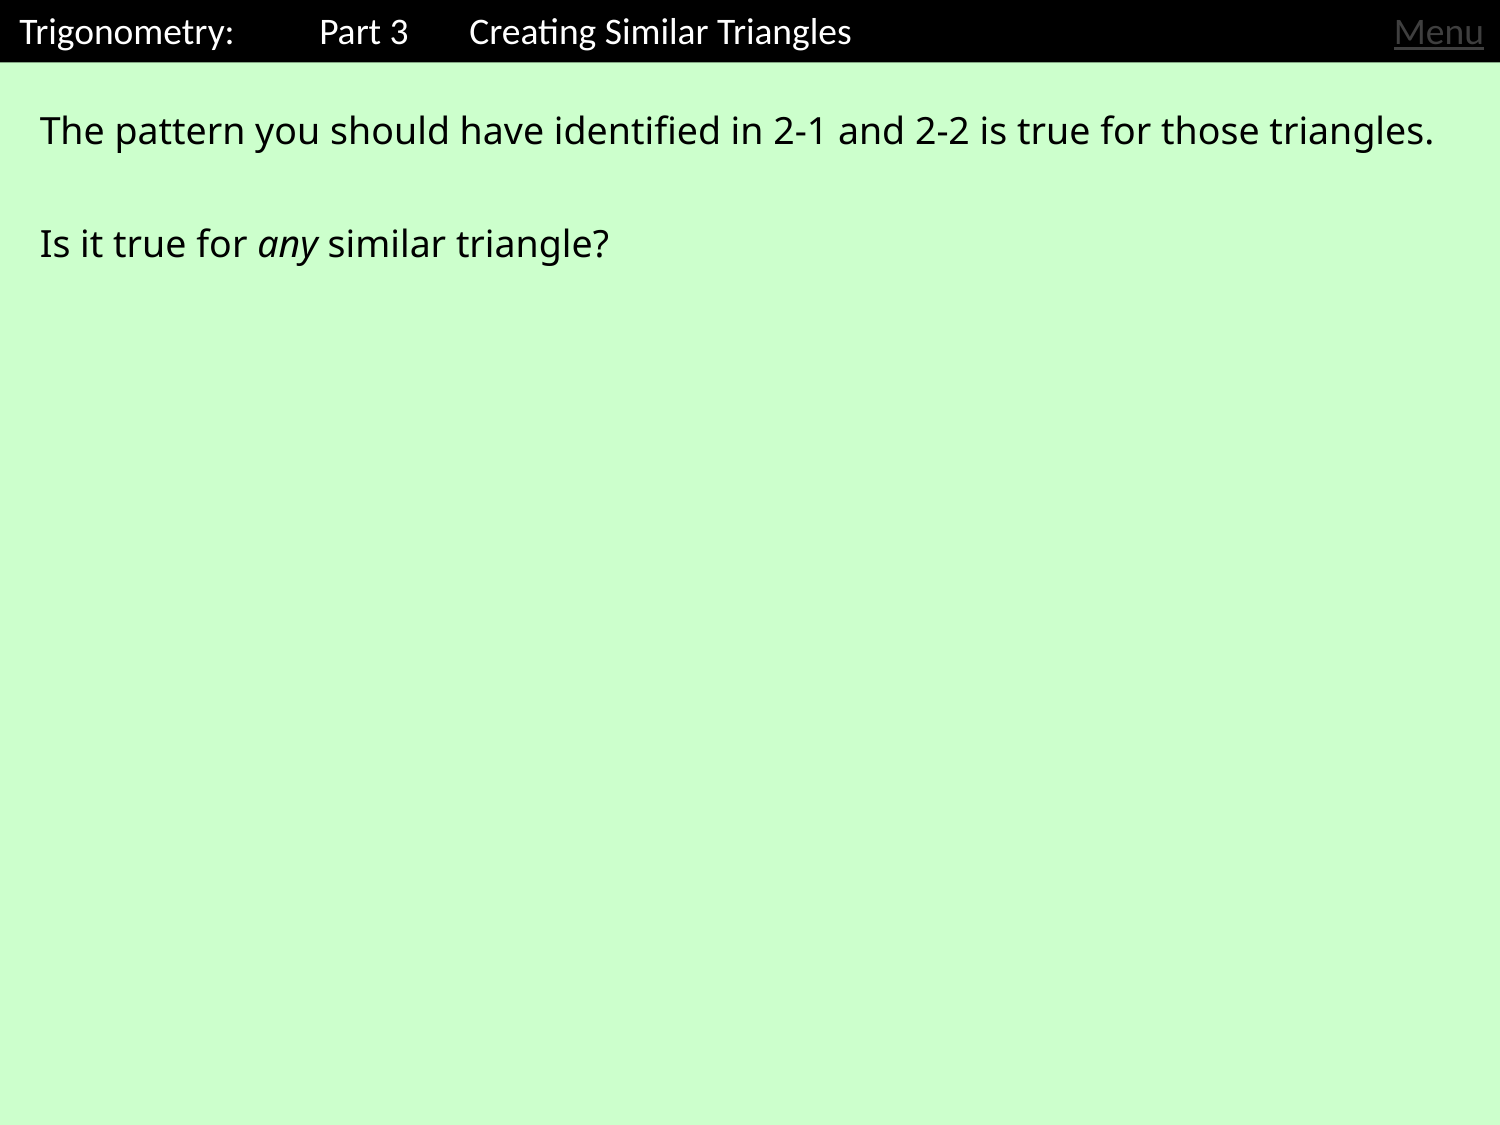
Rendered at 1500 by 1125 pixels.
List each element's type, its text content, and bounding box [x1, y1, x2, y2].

text_box [935, 0, 1500, 64]
text_box Trigonometry: Part 3 Creating Similar Triangles [4, 0, 935, 105]
text_box Is it true for any similar triangle? [24, 212, 1475, 273]
text_box The pattern you should have identified in 2-1 and 2-2 is true for those triangles. [24, 99, 1475, 160]
text_box Menu [1379, 0, 1500, 60]
text_box [0, 0, 4, 64]
